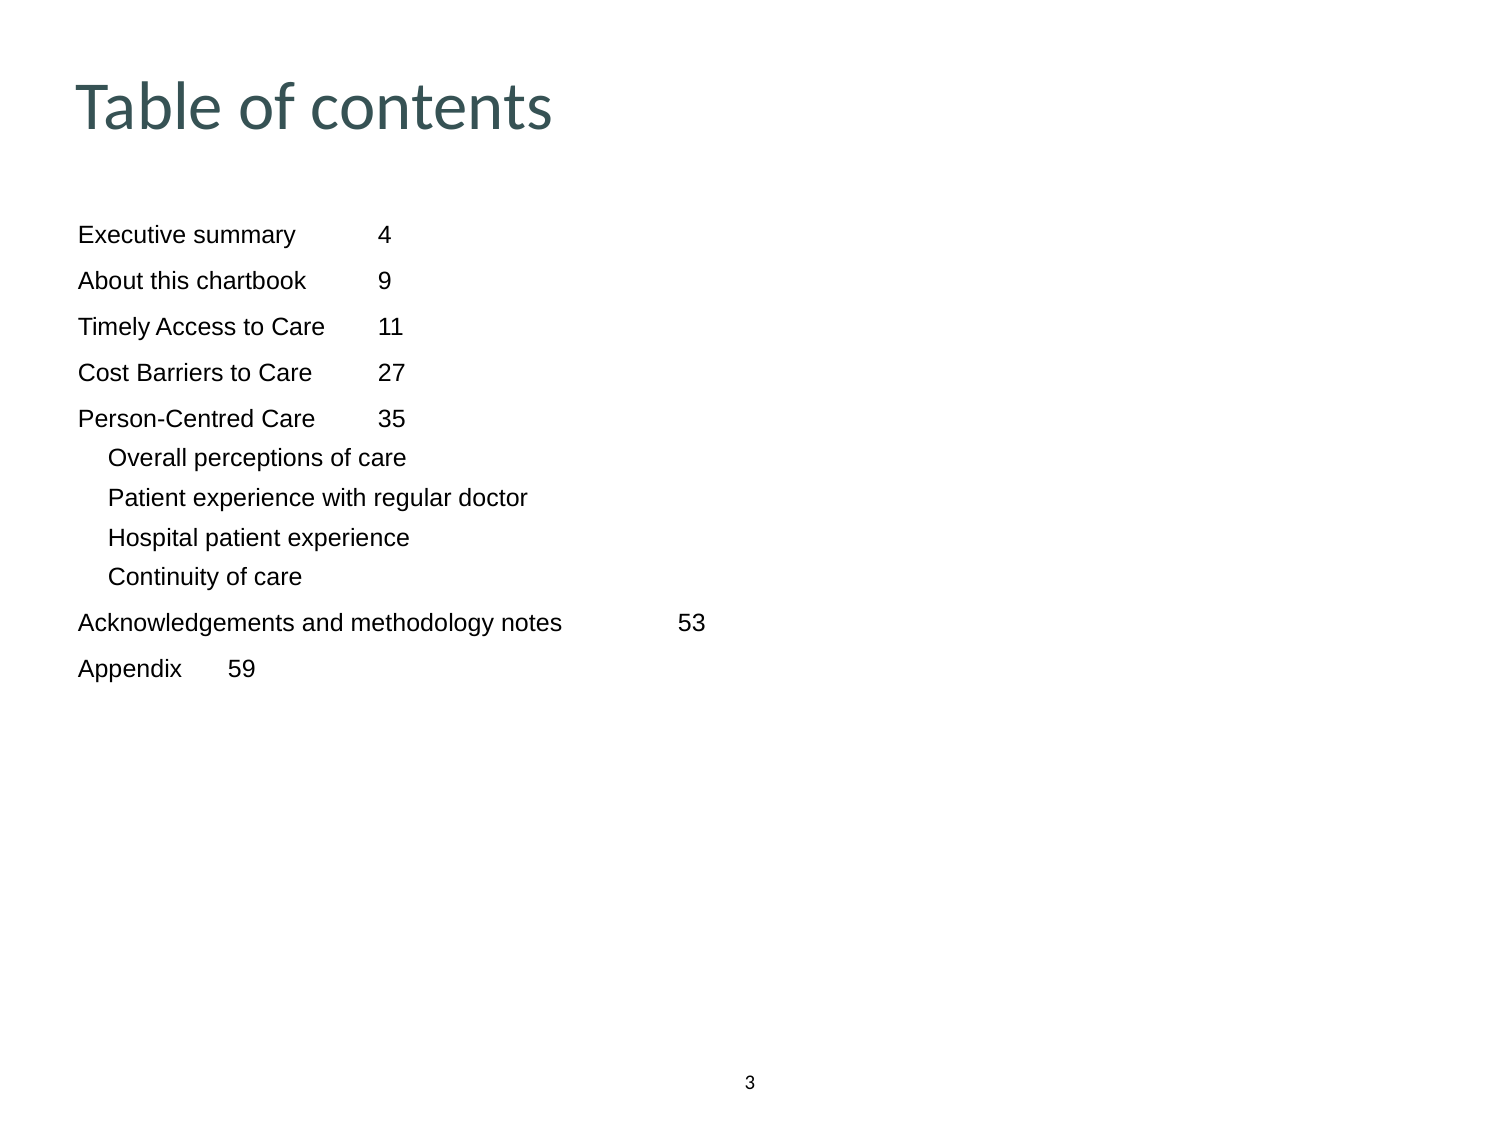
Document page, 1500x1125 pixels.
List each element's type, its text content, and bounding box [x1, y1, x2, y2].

title Table of contents [60, 60, 1411, 152]
list Executive summary 4 About this chartbook 9 Timely Access to Care 11 Cost Barriers to Care 27 Person-Centred Care 35 Overall perceptions of care Patient experience with regular doctor Hospital patient experience Continuity of care Acknowledgements and methodology notes 53 Appendix 59 [63, 208, 1363, 951]
